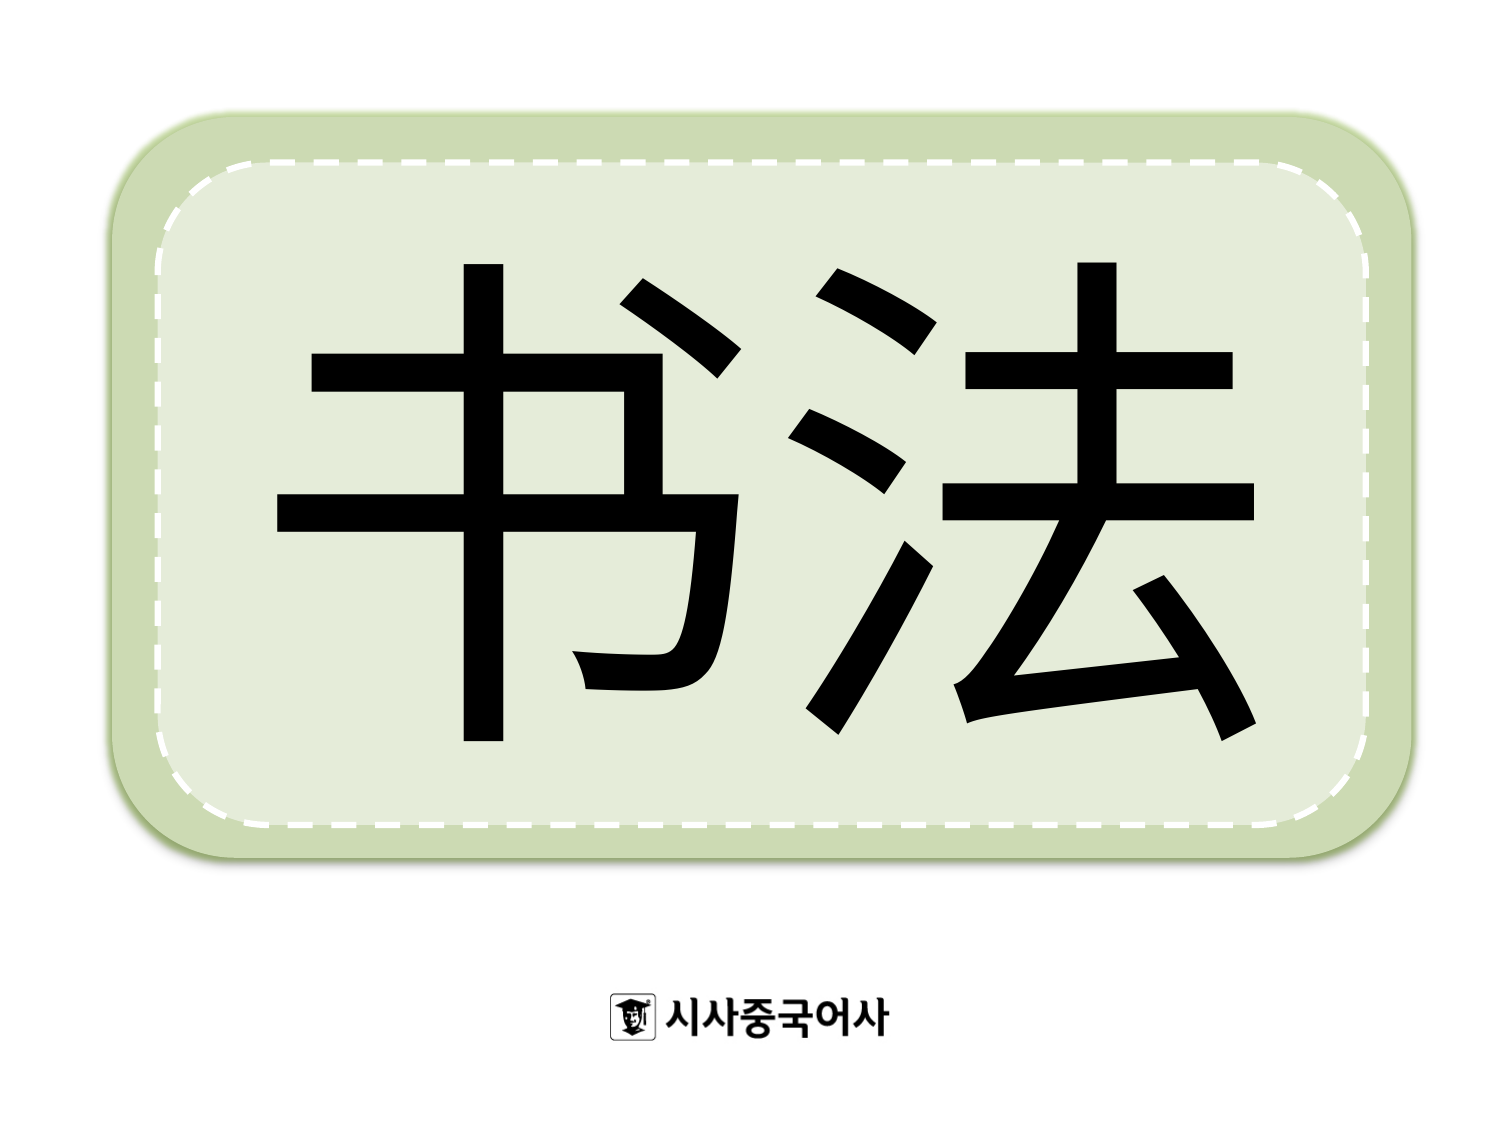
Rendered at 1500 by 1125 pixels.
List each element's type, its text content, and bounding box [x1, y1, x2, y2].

picture [602, 987, 898, 1047]
text_box 书法 [162, 160, 1371, 824]
